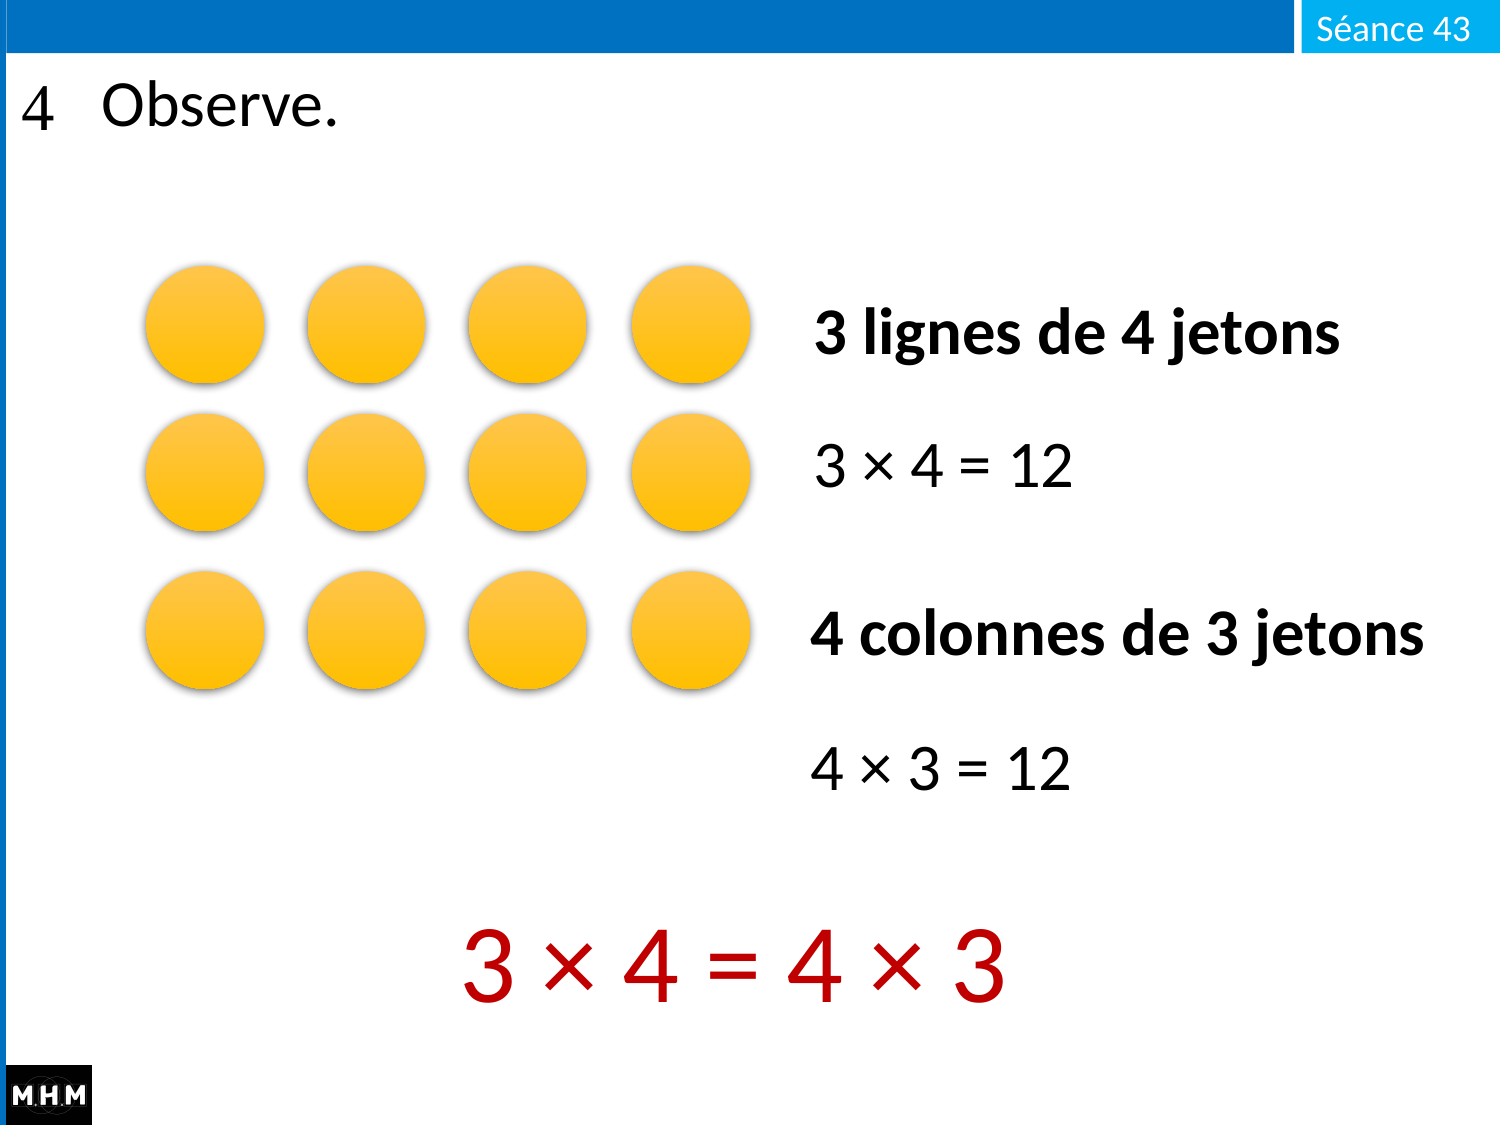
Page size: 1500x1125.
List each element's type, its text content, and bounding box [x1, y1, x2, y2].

text_box [307, 571, 426, 689]
text_box 4 colonnes de 3 jetons [795, 581, 1466, 716]
text_box 3 × 4 = 4 × 3 [398, 882, 1069, 1033]
text_box [146, 413, 264, 532]
text_box 3 × 4 = 12 [798, 413, 1469, 554]
text_box 3 lignes de 4 jetons [798, 280, 1469, 413]
text_box [469, 265, 587, 384]
picture [6, 1065, 92, 1125]
text_box [146, 326, 264, 384]
text_box 4 × 3 = 12 [795, 716, 1466, 857]
text_box [307, 265, 426, 384]
text_box [469, 571, 587, 689]
text_box [307, 413, 426, 532]
text_box [146, 571, 264, 689]
title Observe. [86, 61, 1381, 148]
text_box [149, 265, 261, 305]
text_box [632, 413, 750, 532]
text_box [632, 571, 750, 689]
text_box [632, 265, 750, 384]
text_box [469, 413, 587, 532]
